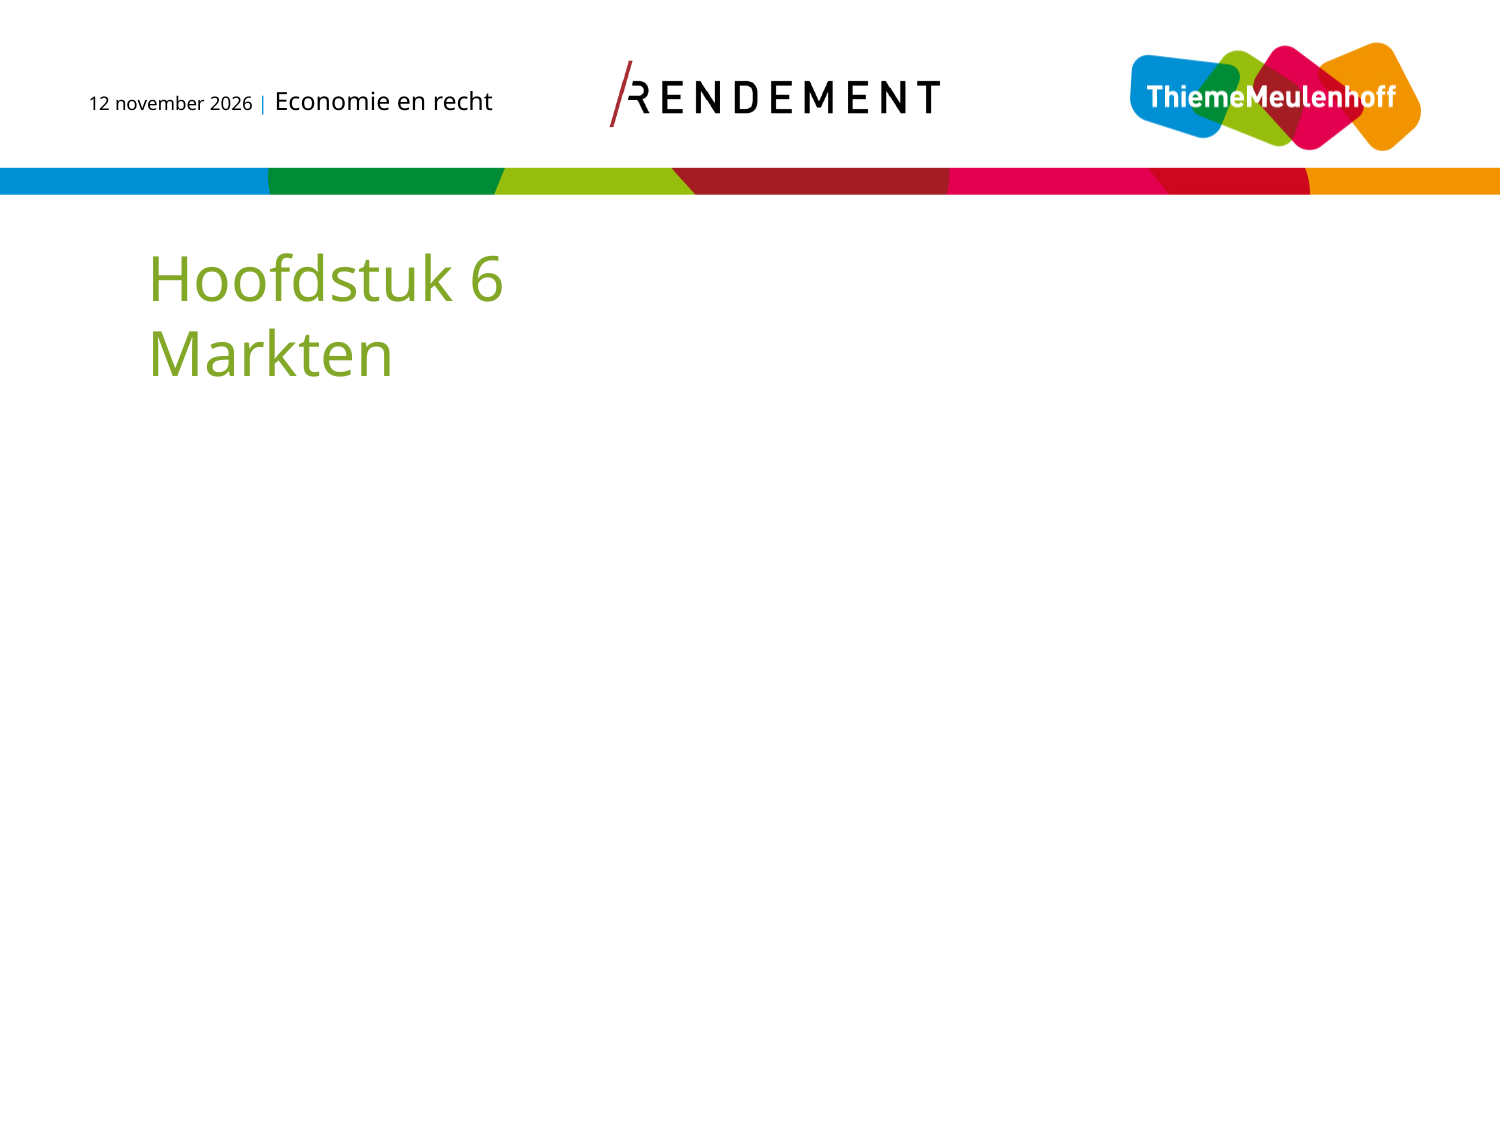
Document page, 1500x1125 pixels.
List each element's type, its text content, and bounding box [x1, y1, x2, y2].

footer 1 maart 2015 | Economie en recht [88, 85, 573, 138]
title Hoofdstuk 6 Markten [147, 235, 1242, 393]
picture [0, 0, 1500, 208]
